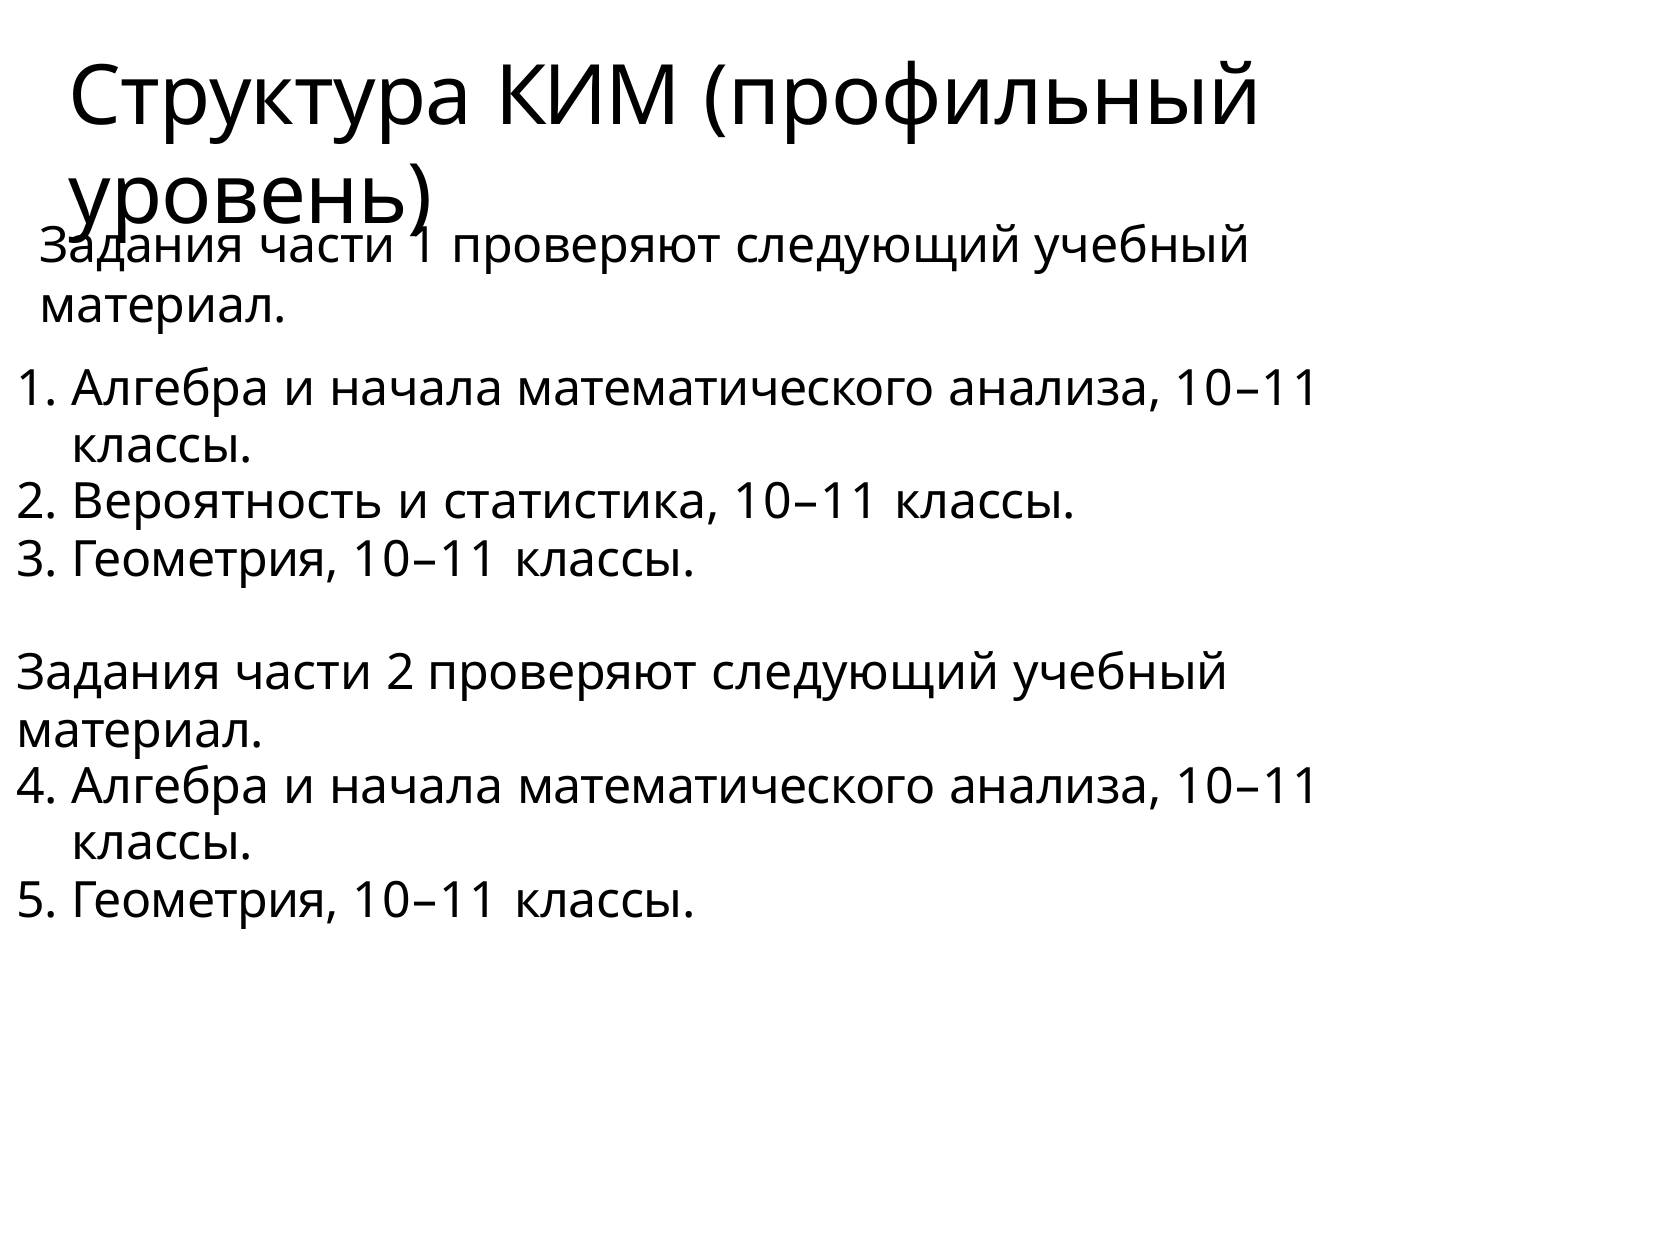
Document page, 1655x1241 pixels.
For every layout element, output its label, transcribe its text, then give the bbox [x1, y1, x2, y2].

text_box Задания части 1 проверяют следующий учебный материал. Алгебра и начала математического анализа, 10–11 классы. Вероятность и статистика, 10–11 классы. Геометрия, 10–11 классы. Задания части 2 проверяют следующий учебный материал. Алгебра и начала математического анализа, 10–11 классы. Геометрия, 10–11 классы. [14, 186, 1459, 927]
title Структура КИМ (профильный уровень) [66, 38, 1580, 248]
